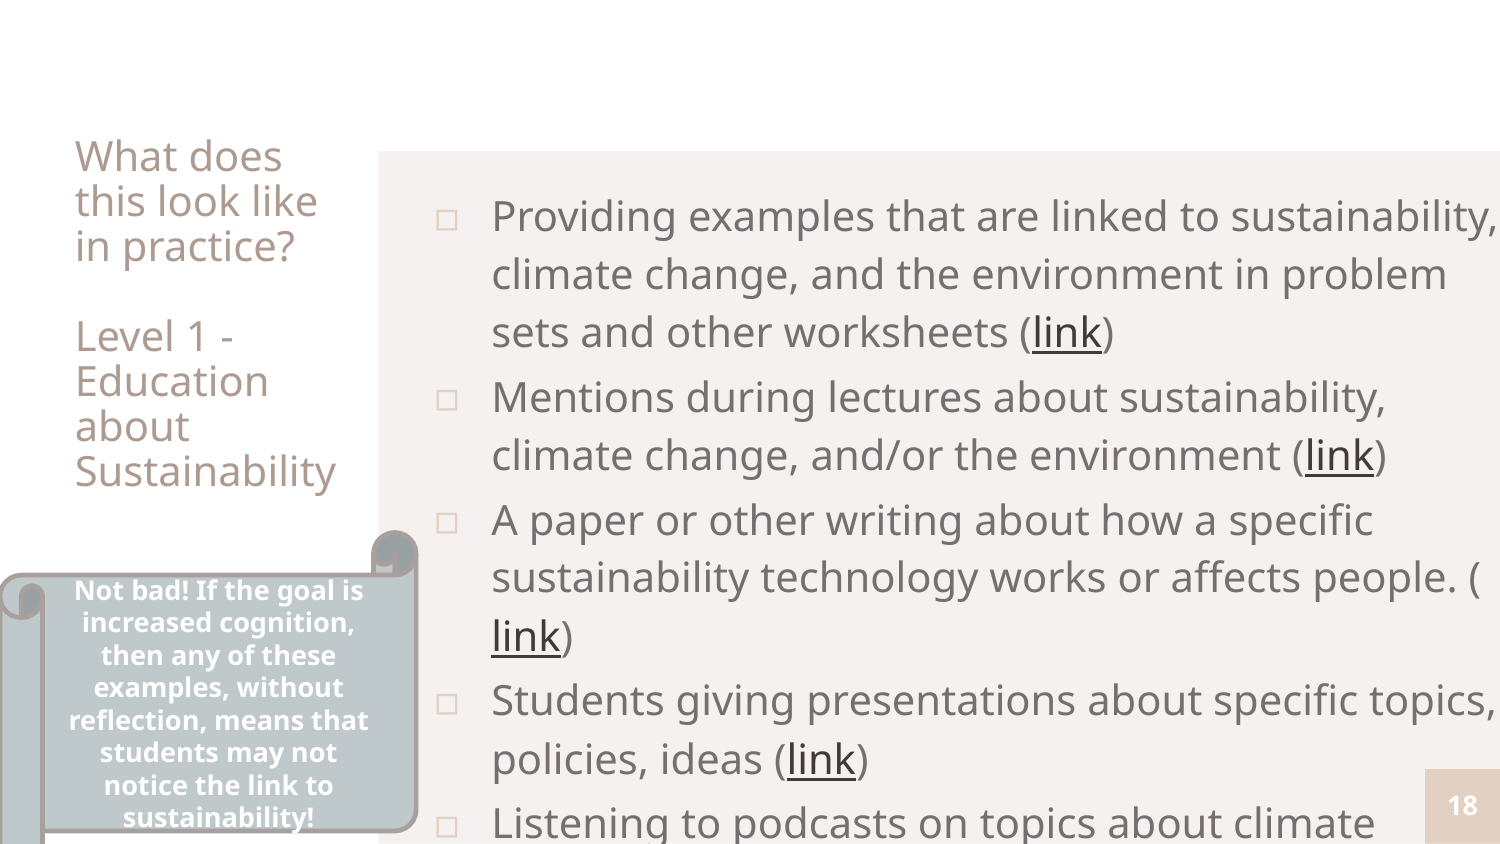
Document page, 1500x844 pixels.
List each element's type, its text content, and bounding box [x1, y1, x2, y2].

slide_number 18 [1425, 769, 1500, 844]
picture [43, 831, 314, 835]
text_box Not bad! If the goal is increased cognition, then any of these examples, without reflection, means that students may not notice the link to sustainability! [0, 532, 417, 844]
list Providing examples that are linked to sustainability, climate change, and the environment in problem sets and other worksheets (link) Mentions during lectures about sustainability, climate change, and/or the environment (link) A paper or other writing about how a specific sustainability technology works or affects people. (link) Students giving presentations about specific topics, policies, ideas (link) Listening to podcasts on topics about climate change, sustainability and/or the environment [416, 182, 1500, 769]
title What does this look like in practice? Level 1 - Education about Sustainability [74, 135, 342, 575]
